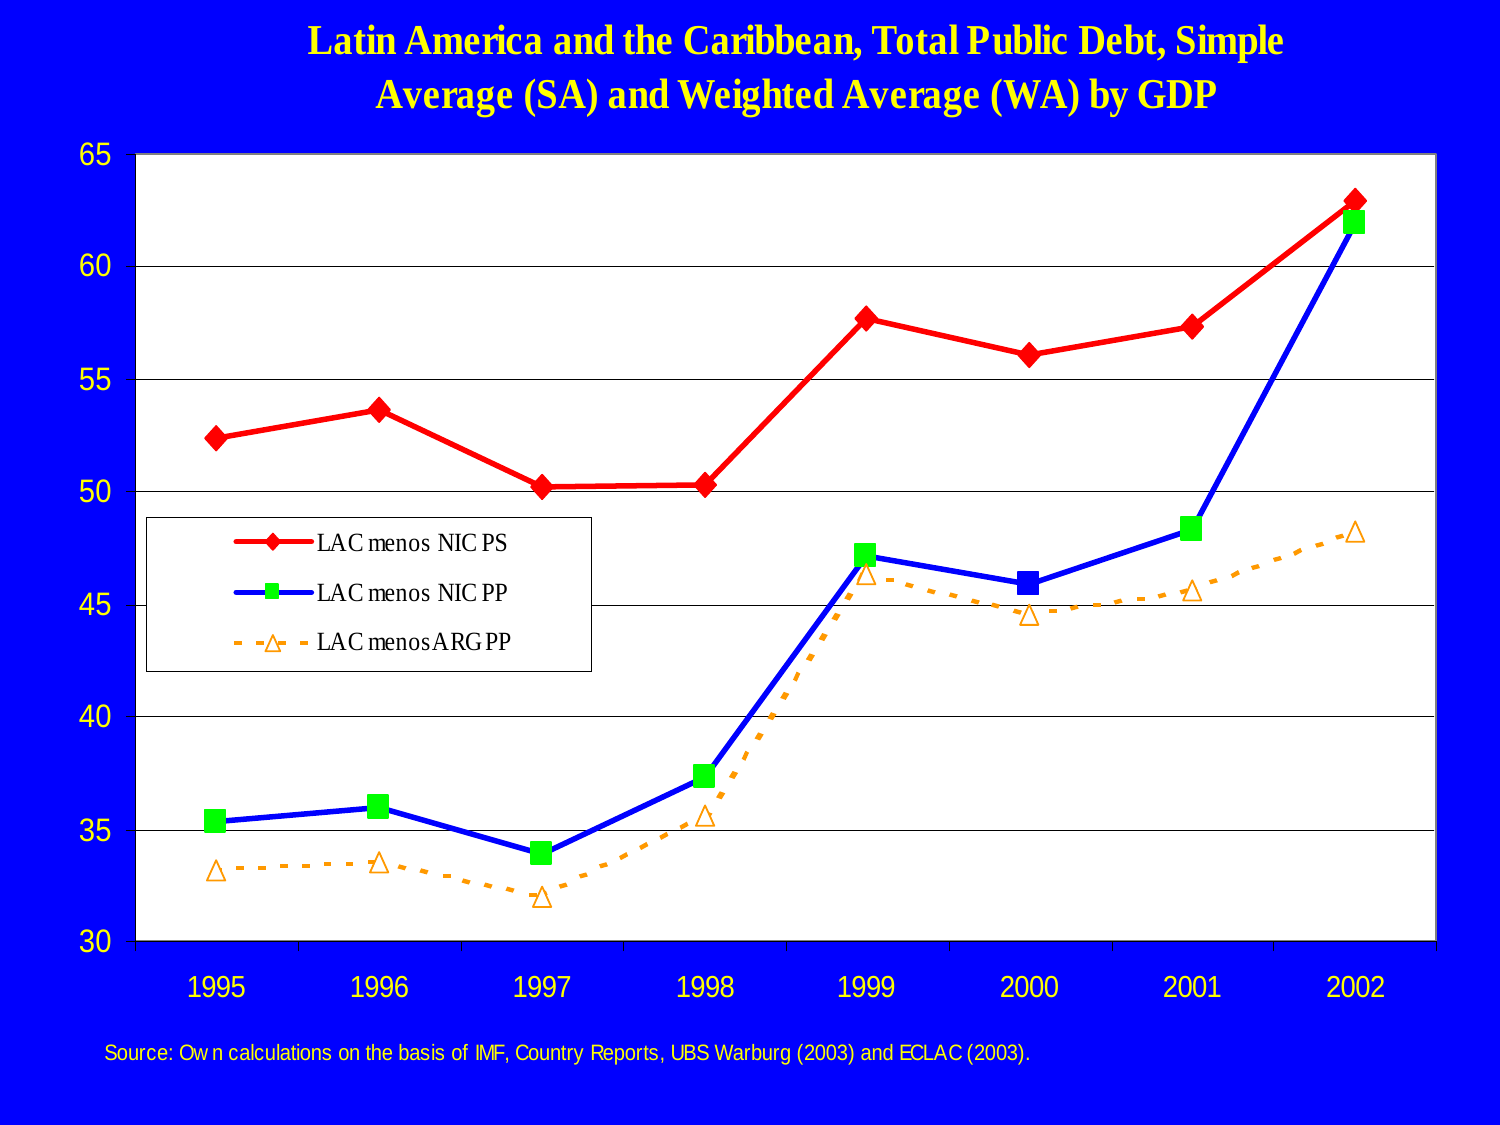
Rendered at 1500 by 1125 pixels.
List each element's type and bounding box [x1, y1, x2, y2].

text_box [0, 0, 1500, 1088]
